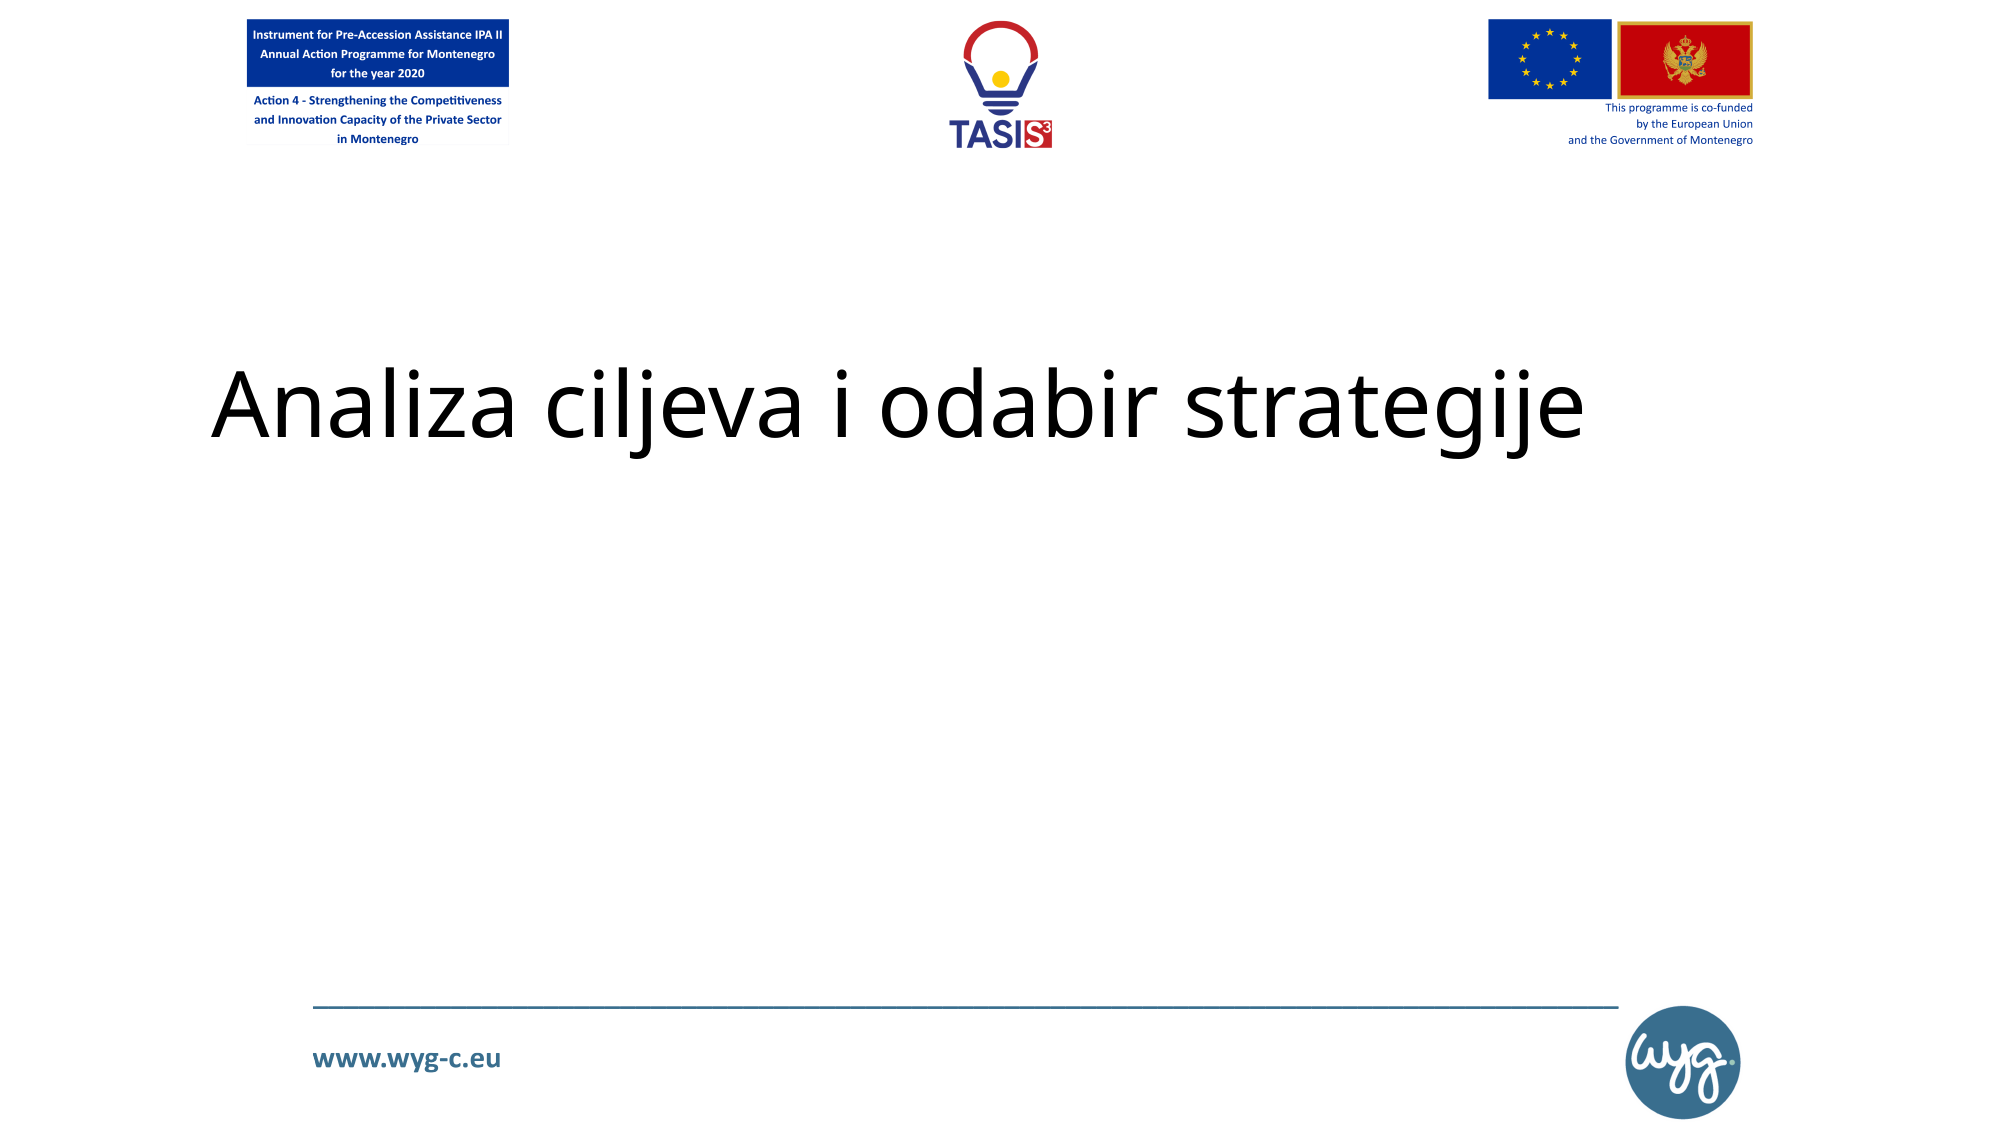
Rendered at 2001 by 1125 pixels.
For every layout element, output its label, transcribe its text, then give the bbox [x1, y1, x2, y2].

picture [312, 1000, 1743, 1125]
title Analiza ciljeva i odabir strategije [196, 299, 1922, 517]
picture [246, 19, 1753, 149]
